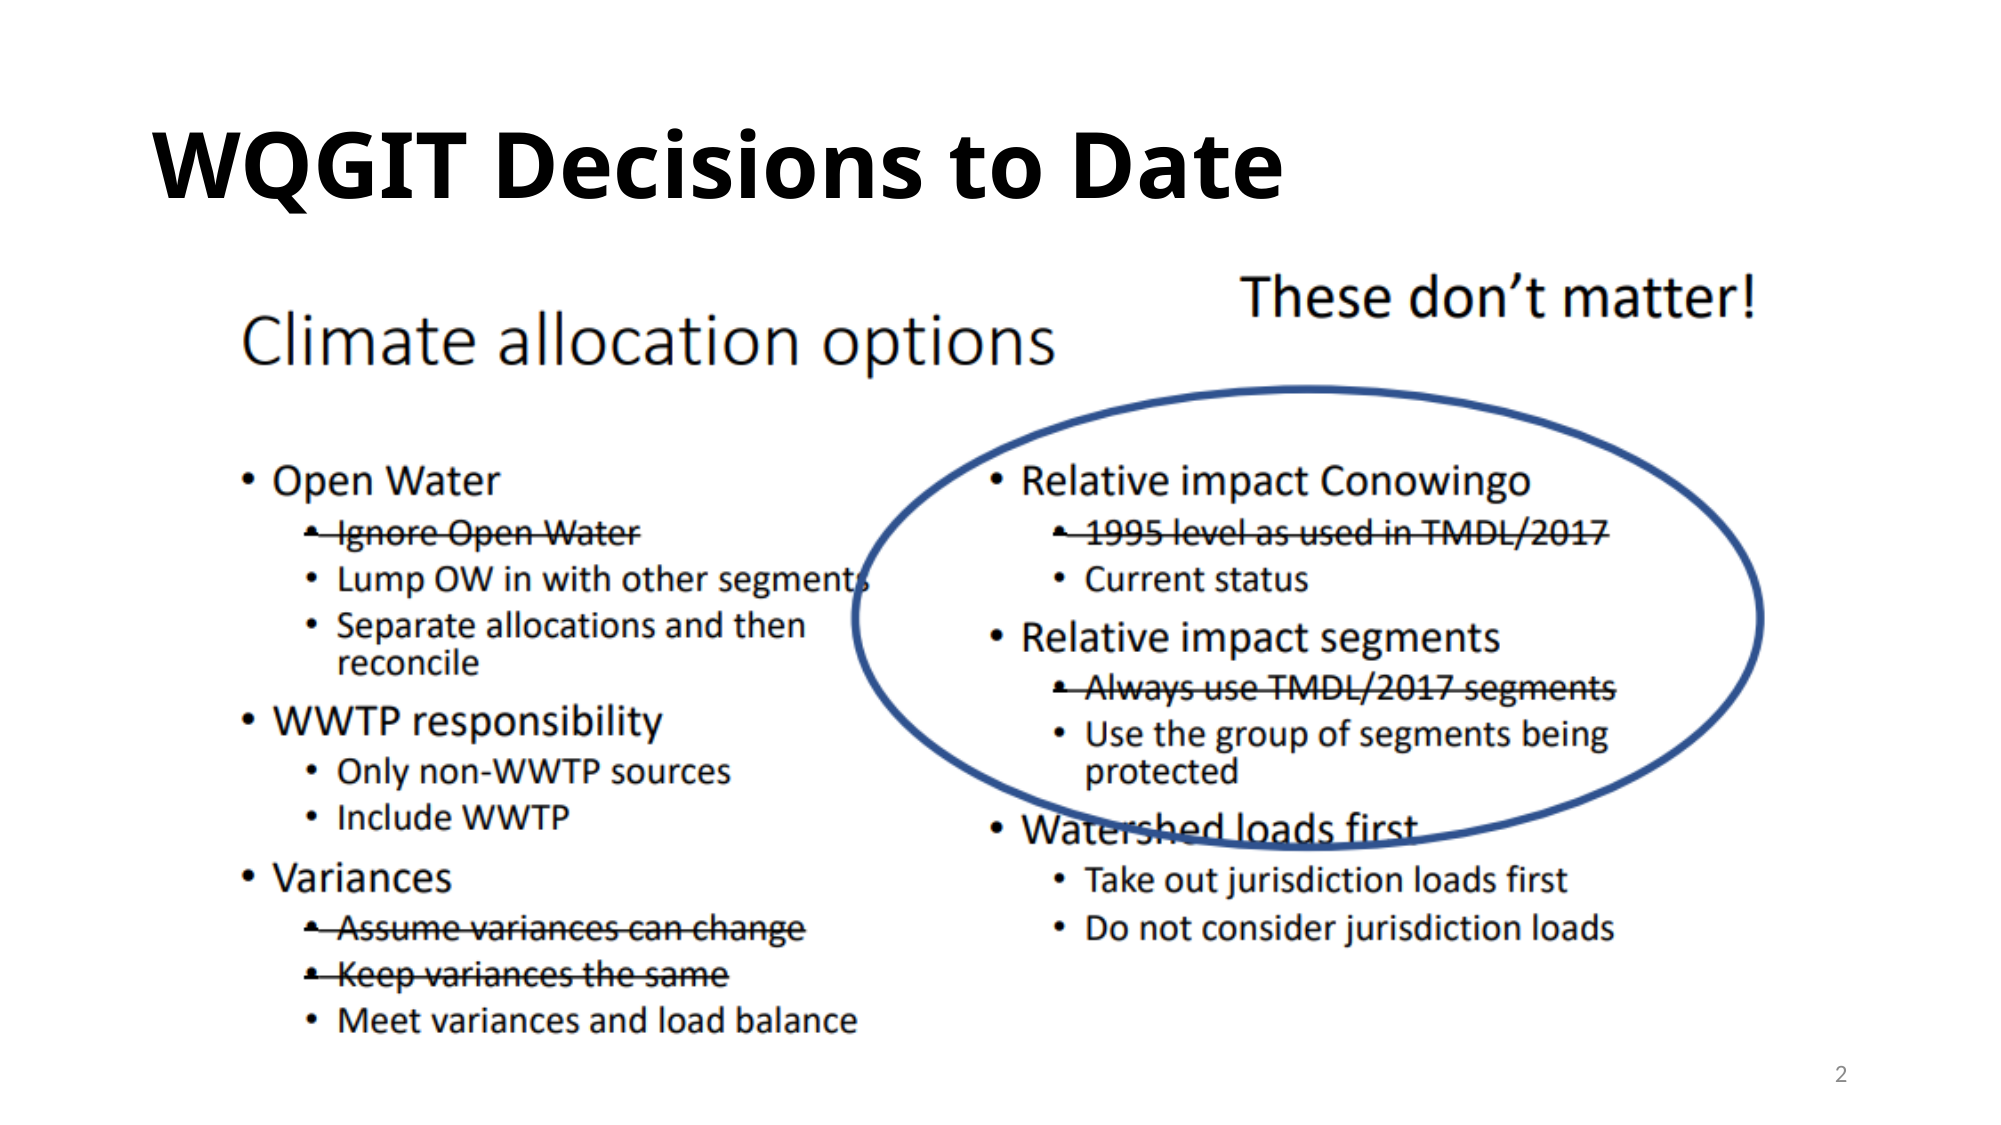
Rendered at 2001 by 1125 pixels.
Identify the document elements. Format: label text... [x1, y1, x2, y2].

slide_number 2 [1412, 1042, 1863, 1103]
title WQGIT Decisions to Date [137, 59, 1863, 278]
picture [219, 255, 1781, 1065]
